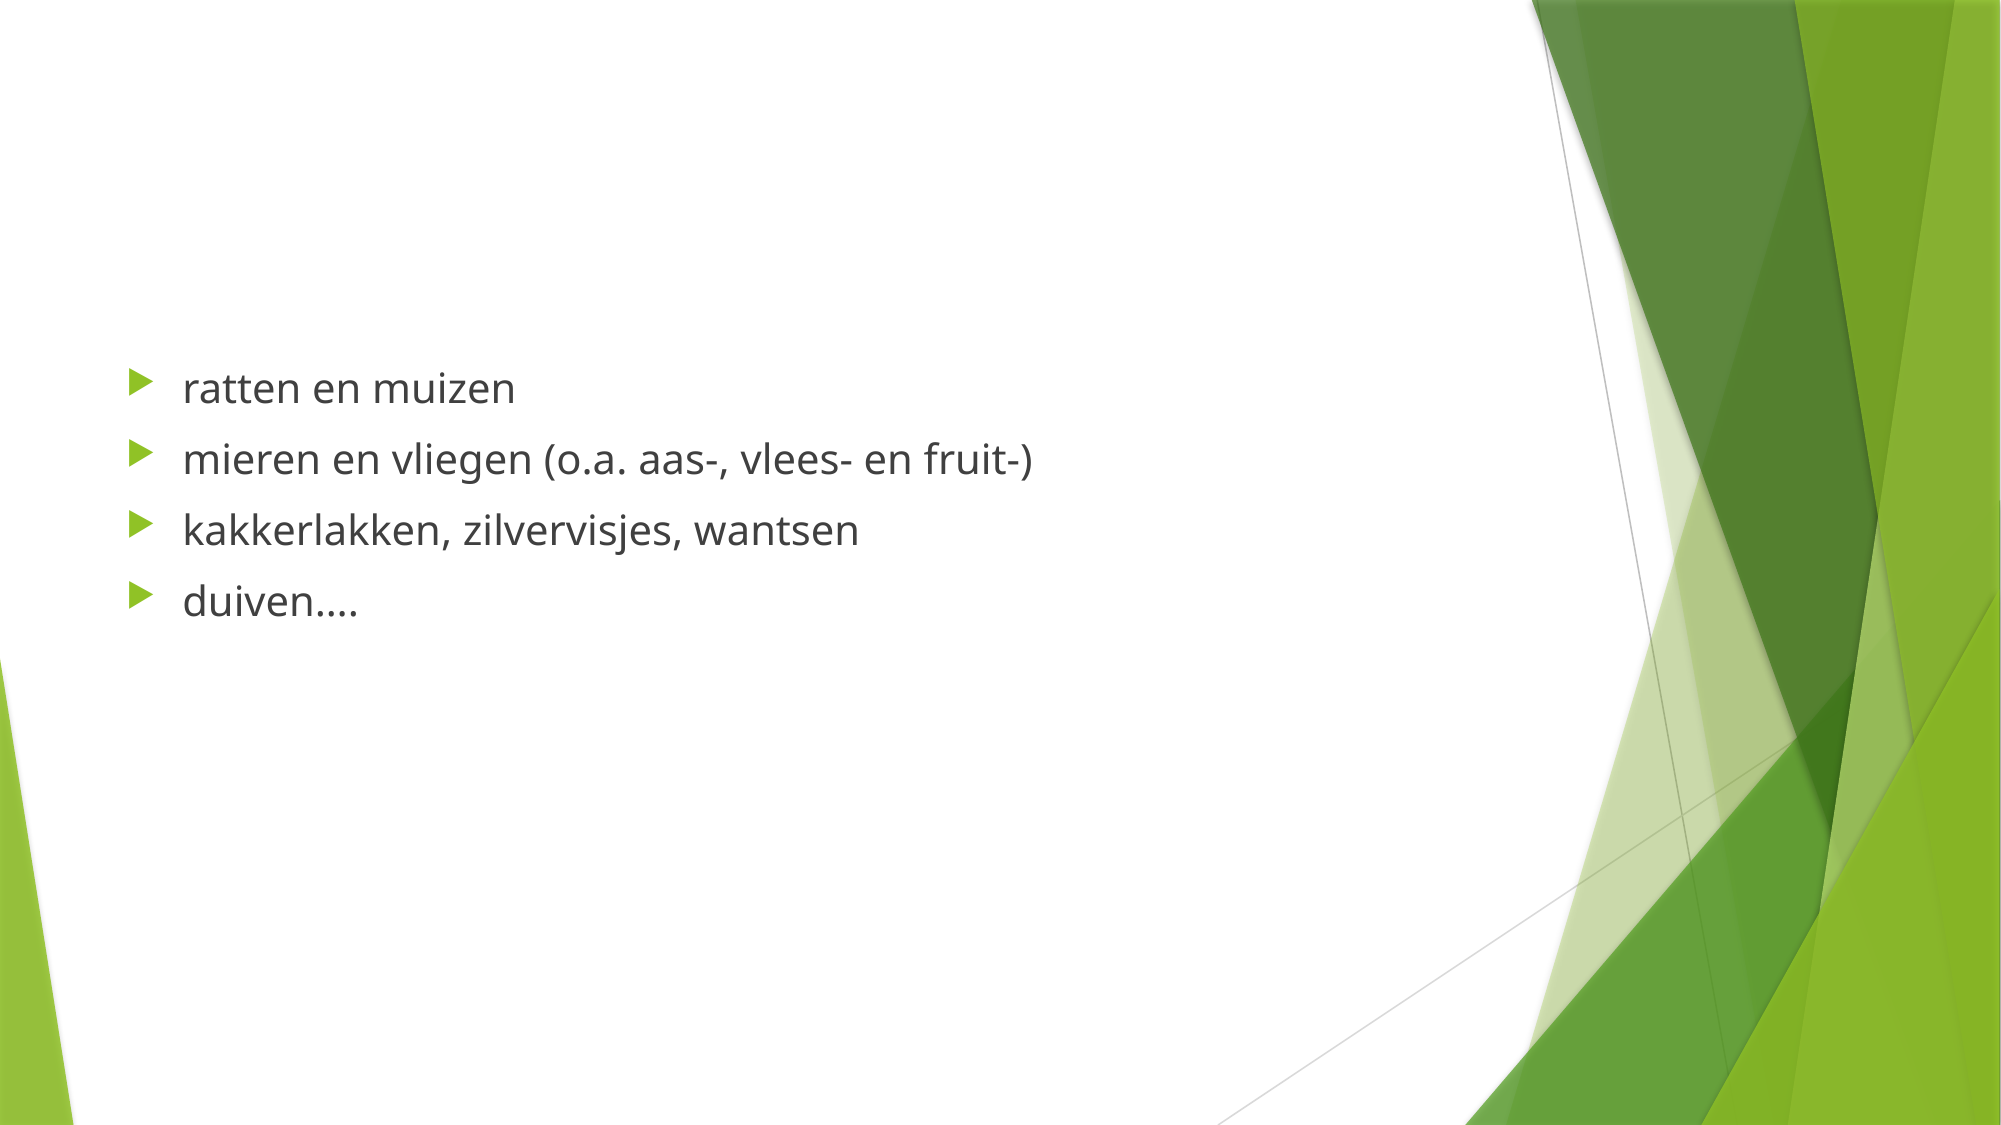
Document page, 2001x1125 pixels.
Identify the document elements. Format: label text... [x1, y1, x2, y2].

list ratten en muizen mieren en vliegen (o.a. aas-, vlees- en fruit-) kakkerlakken, zilvervisjes, wantsen duiven…. [111, 354, 1522, 992]
